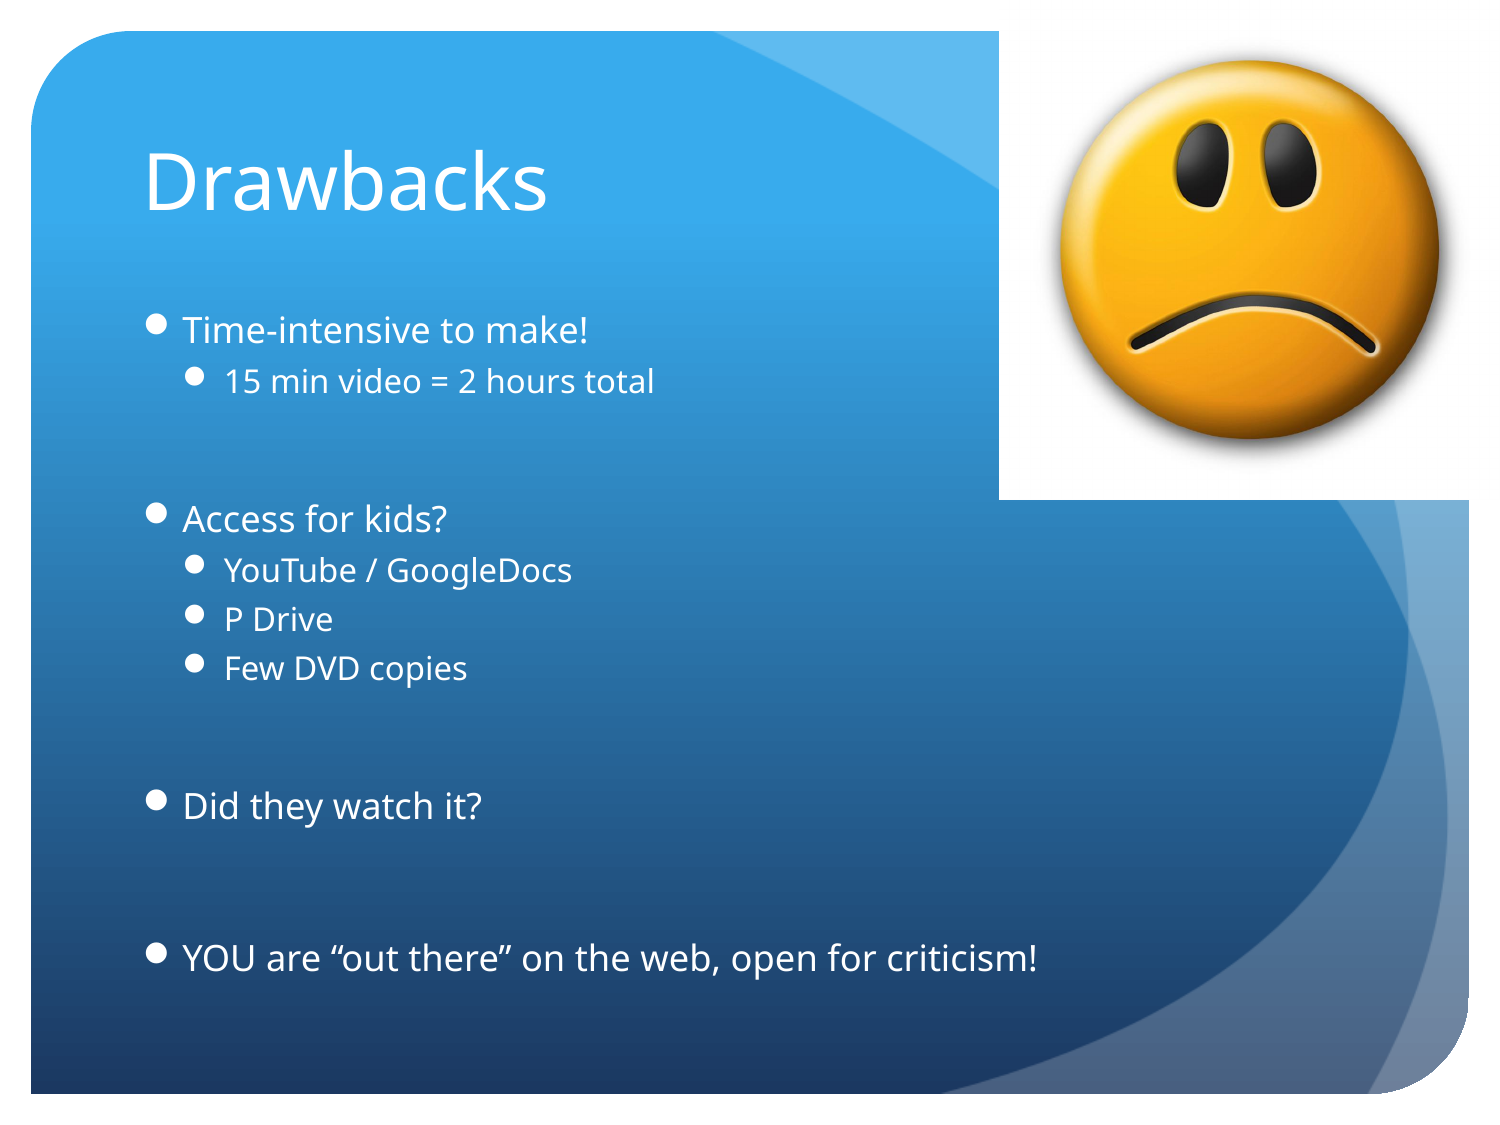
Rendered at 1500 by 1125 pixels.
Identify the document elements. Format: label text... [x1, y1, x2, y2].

picture [24, 0, 1500, 1094]
title Drawbacks [127, 62, 999, 234]
list Time-intensive to make! 15 min video = 2 hours total Access for kids? YouTube / GoogleDocs P Drive Few DVD copies Did they watch it? YOU are “out there” on the web, open for criticism! [127, 299, 1372, 991]
